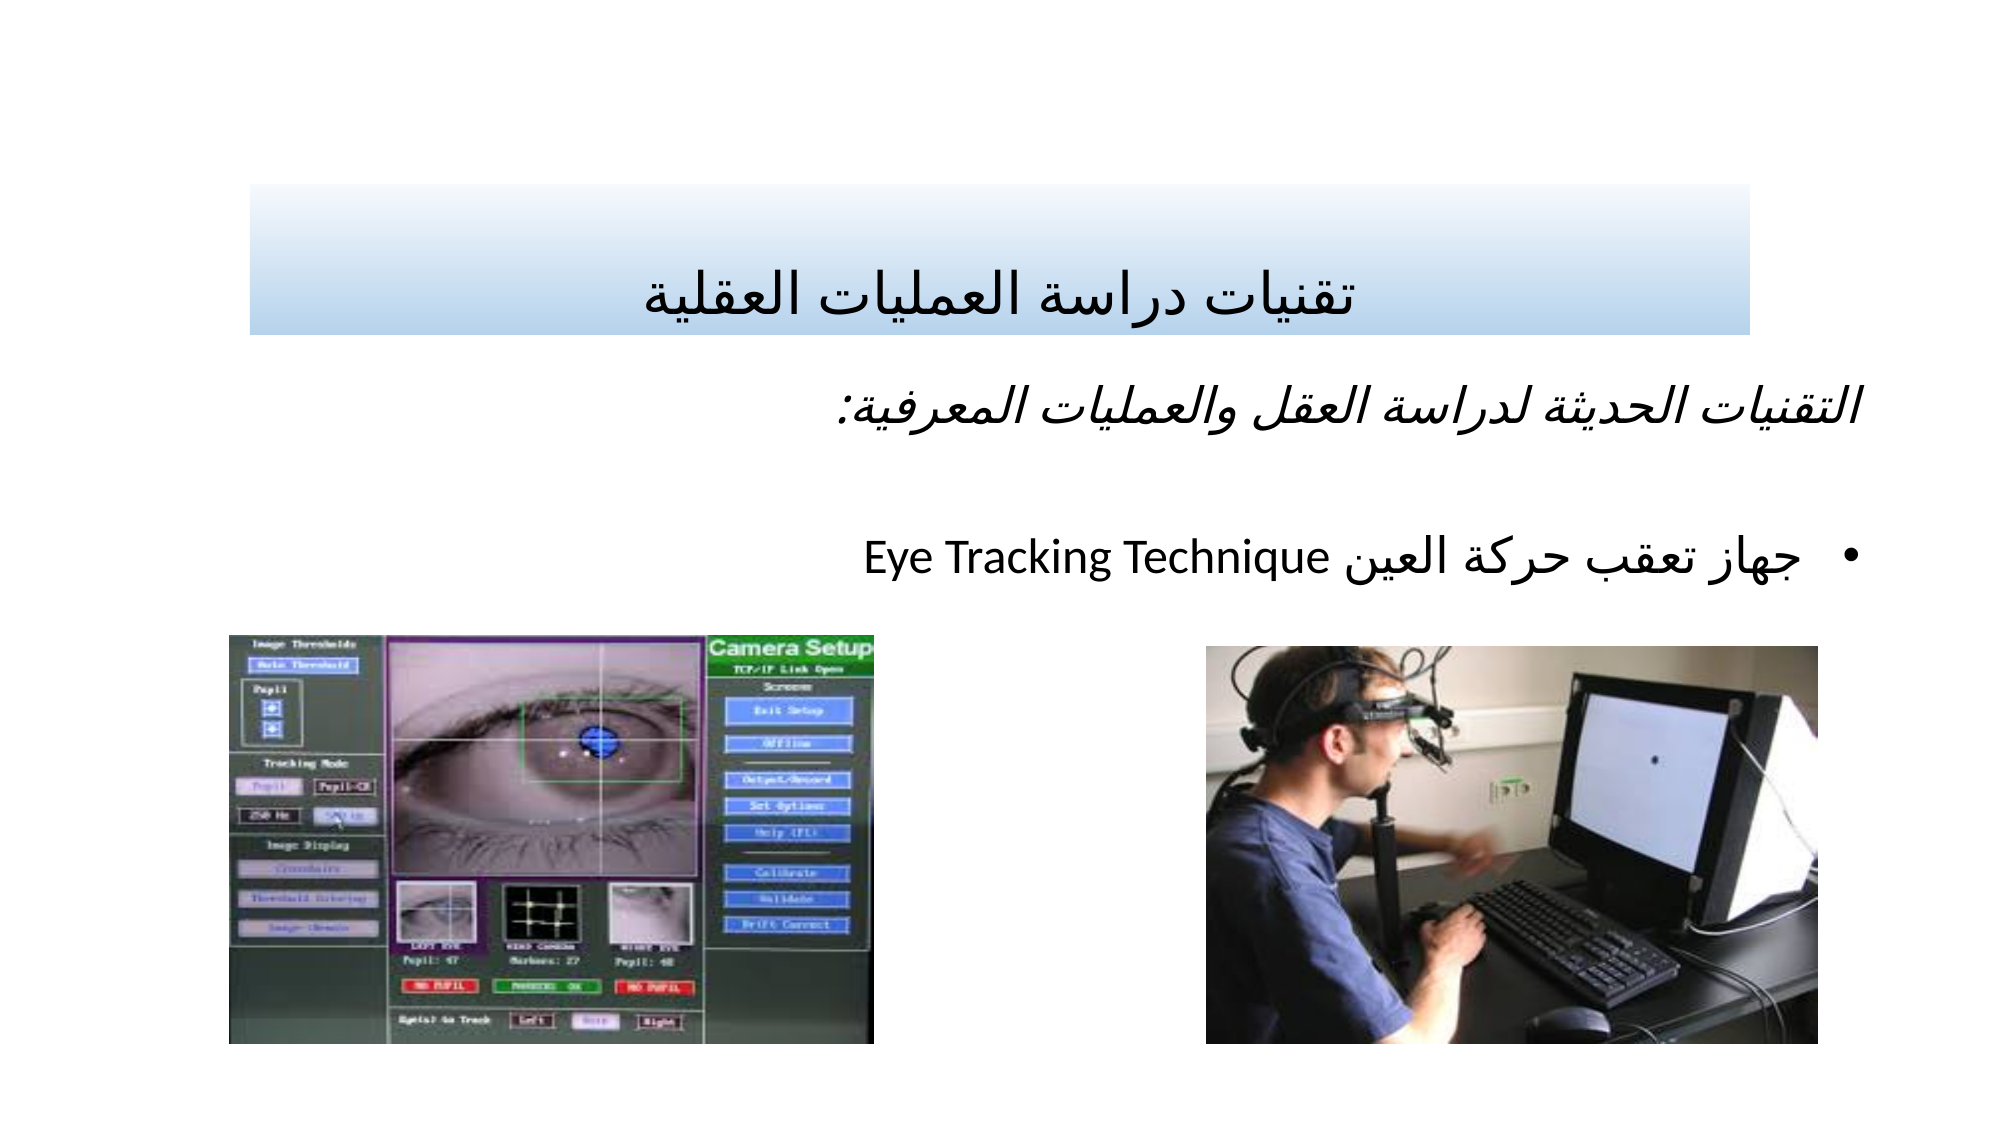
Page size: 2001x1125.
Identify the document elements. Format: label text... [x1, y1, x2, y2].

subtitle التقنيات الحديثة لدراسة العقل والعمليات المعرفية: جهاز تعقب حركة العين Eye Tracking Technique [117, 372, 1875, 1095]
picture [229, 635, 874, 1044]
picture [1206, 646, 1818, 1044]
title تقنيات دراسة العمليات العقلية [249, 184, 1750, 335]
